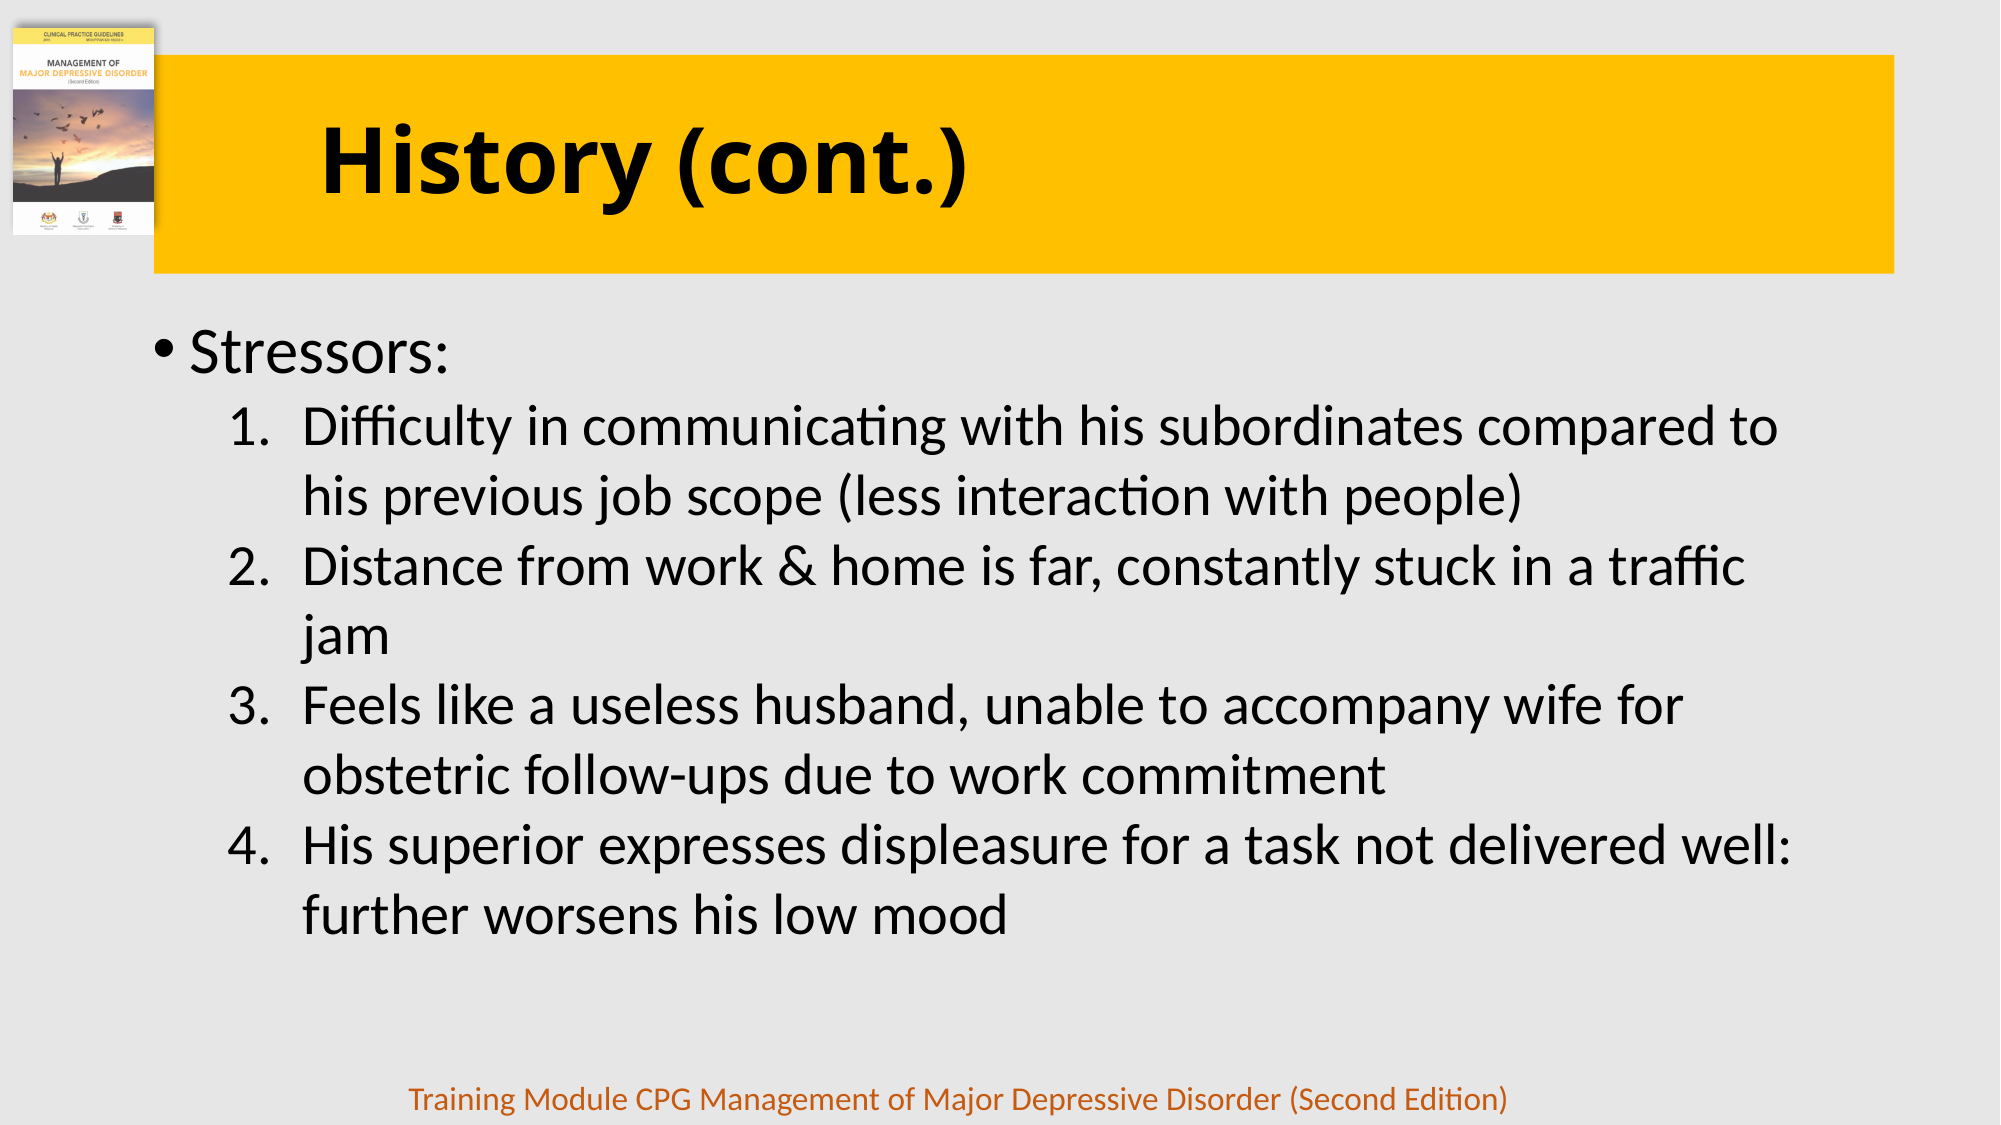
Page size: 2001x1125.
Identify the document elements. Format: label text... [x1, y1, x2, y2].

text_box Training Module CPG Management of Major Depressive Disorder (Second Edition) [393, 1069, 1775, 1125]
list Stressors: Difficulty in communicating with his subordinates compared to his previous job scope (less interaction with people) Distance from work & home is far, constantly stuck in a traffic jam Feels like a useless husband, unable to accompany wife for obstetric follow-ups due to work commitment His superior expresses displeasure for a task not delivered well: further worsens his low mood [137, 299, 1863, 1014]
title History (cont.) [153, 54, 1895, 274]
picture [13, 28, 154, 235]
